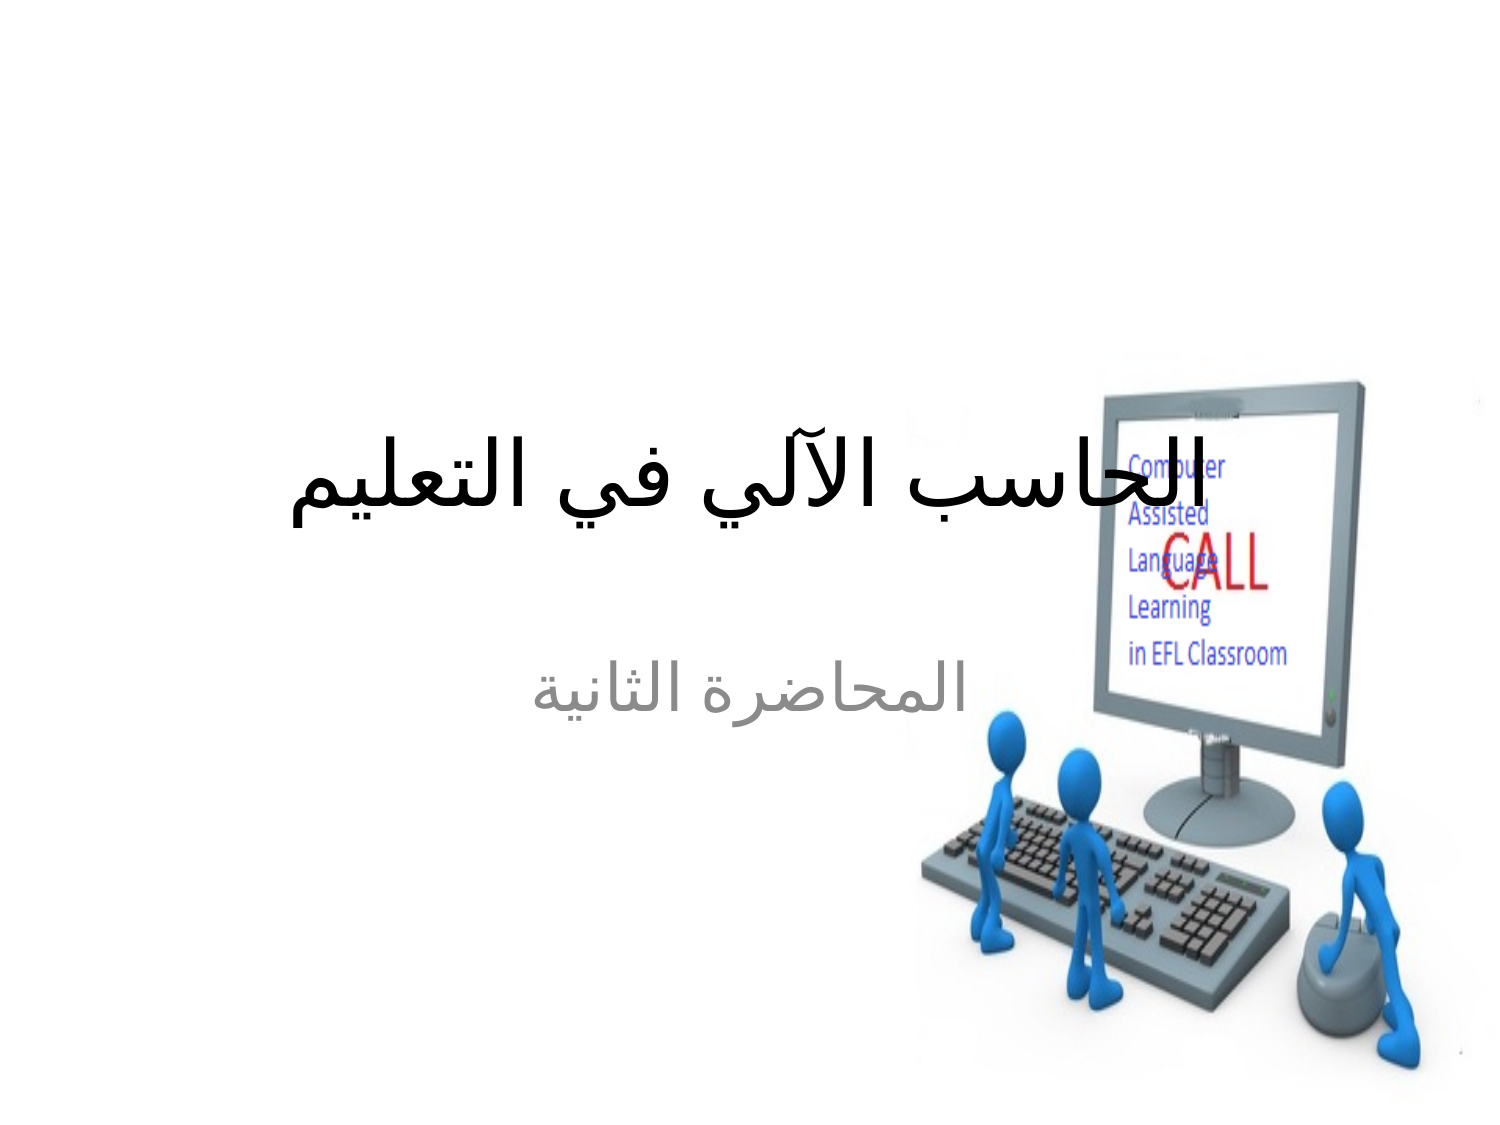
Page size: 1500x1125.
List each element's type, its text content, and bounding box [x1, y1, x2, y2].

subtitle المحاضرة الثانية [225, 637, 890, 925]
title الحاسب الآلي في التعليم [112, 349, 894, 591]
picture [895, 349, 1496, 1107]
